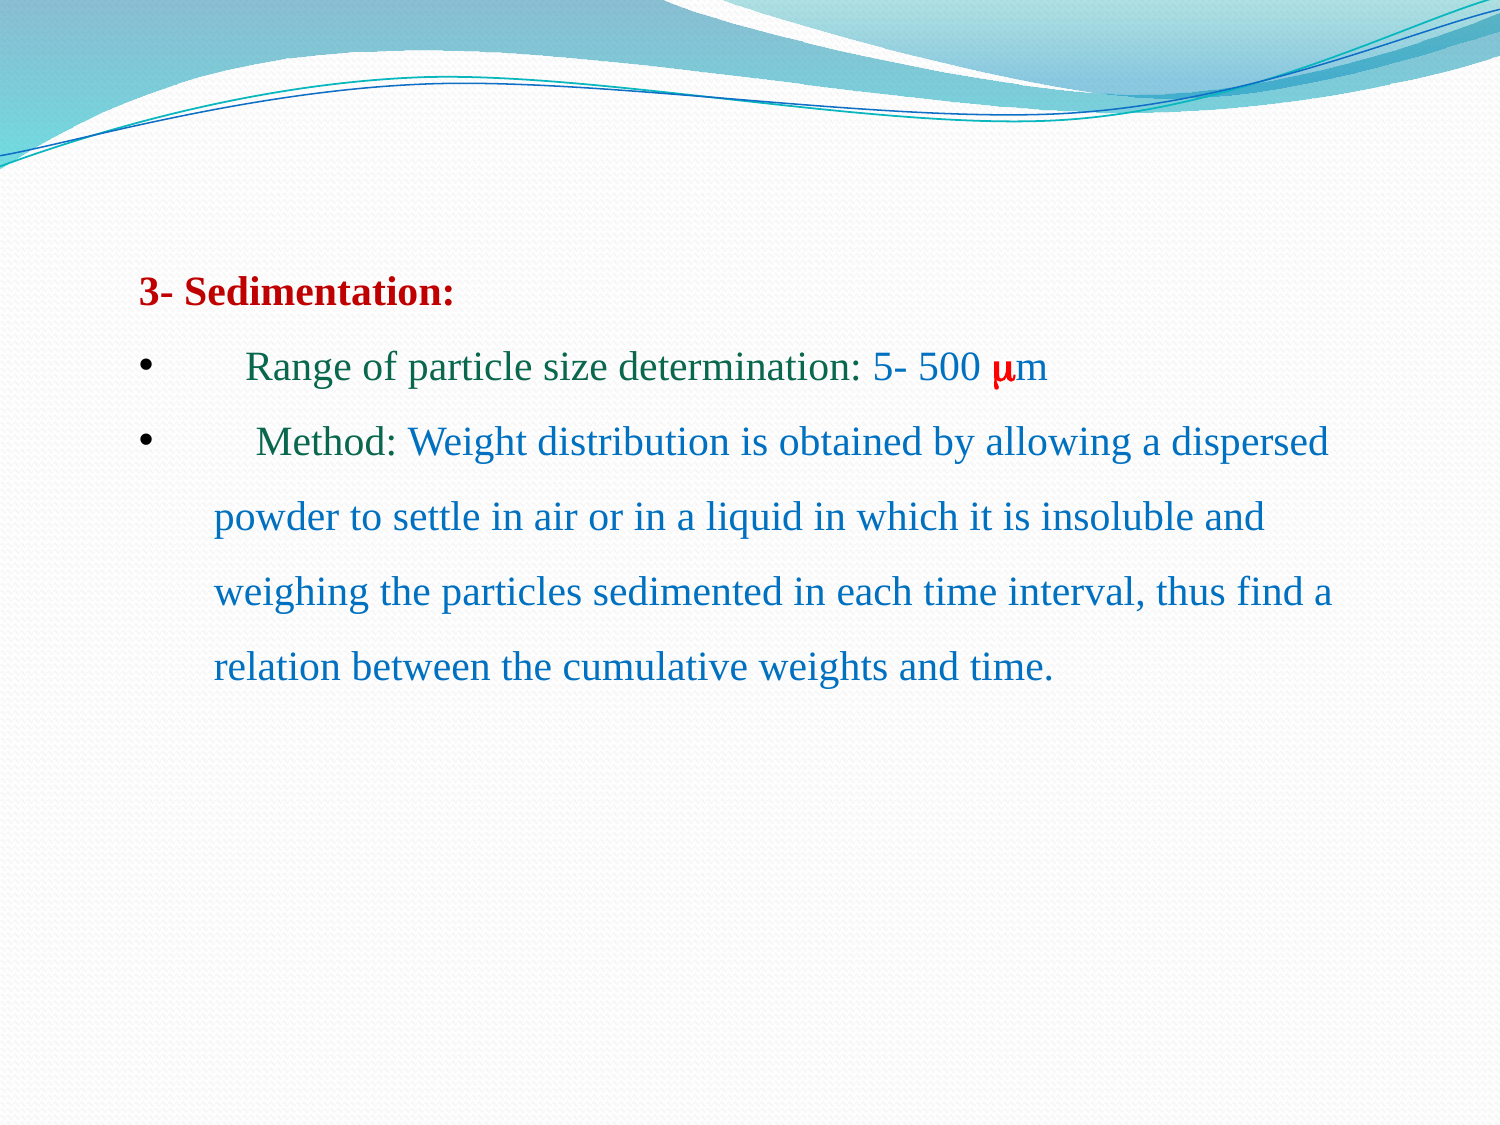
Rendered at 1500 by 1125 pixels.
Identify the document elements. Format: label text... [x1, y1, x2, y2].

text_box 3- Sedimentation: Range of particle size determination: 5- 500 mm Method: Weight distribution is obtained by allowing a dispersed powder to settle in air or in a liquid in which it is insoluble and weighing the particles sedimented in each time interval, thus find a relation between the cumulative weights and time. [123, 231, 1365, 772]
